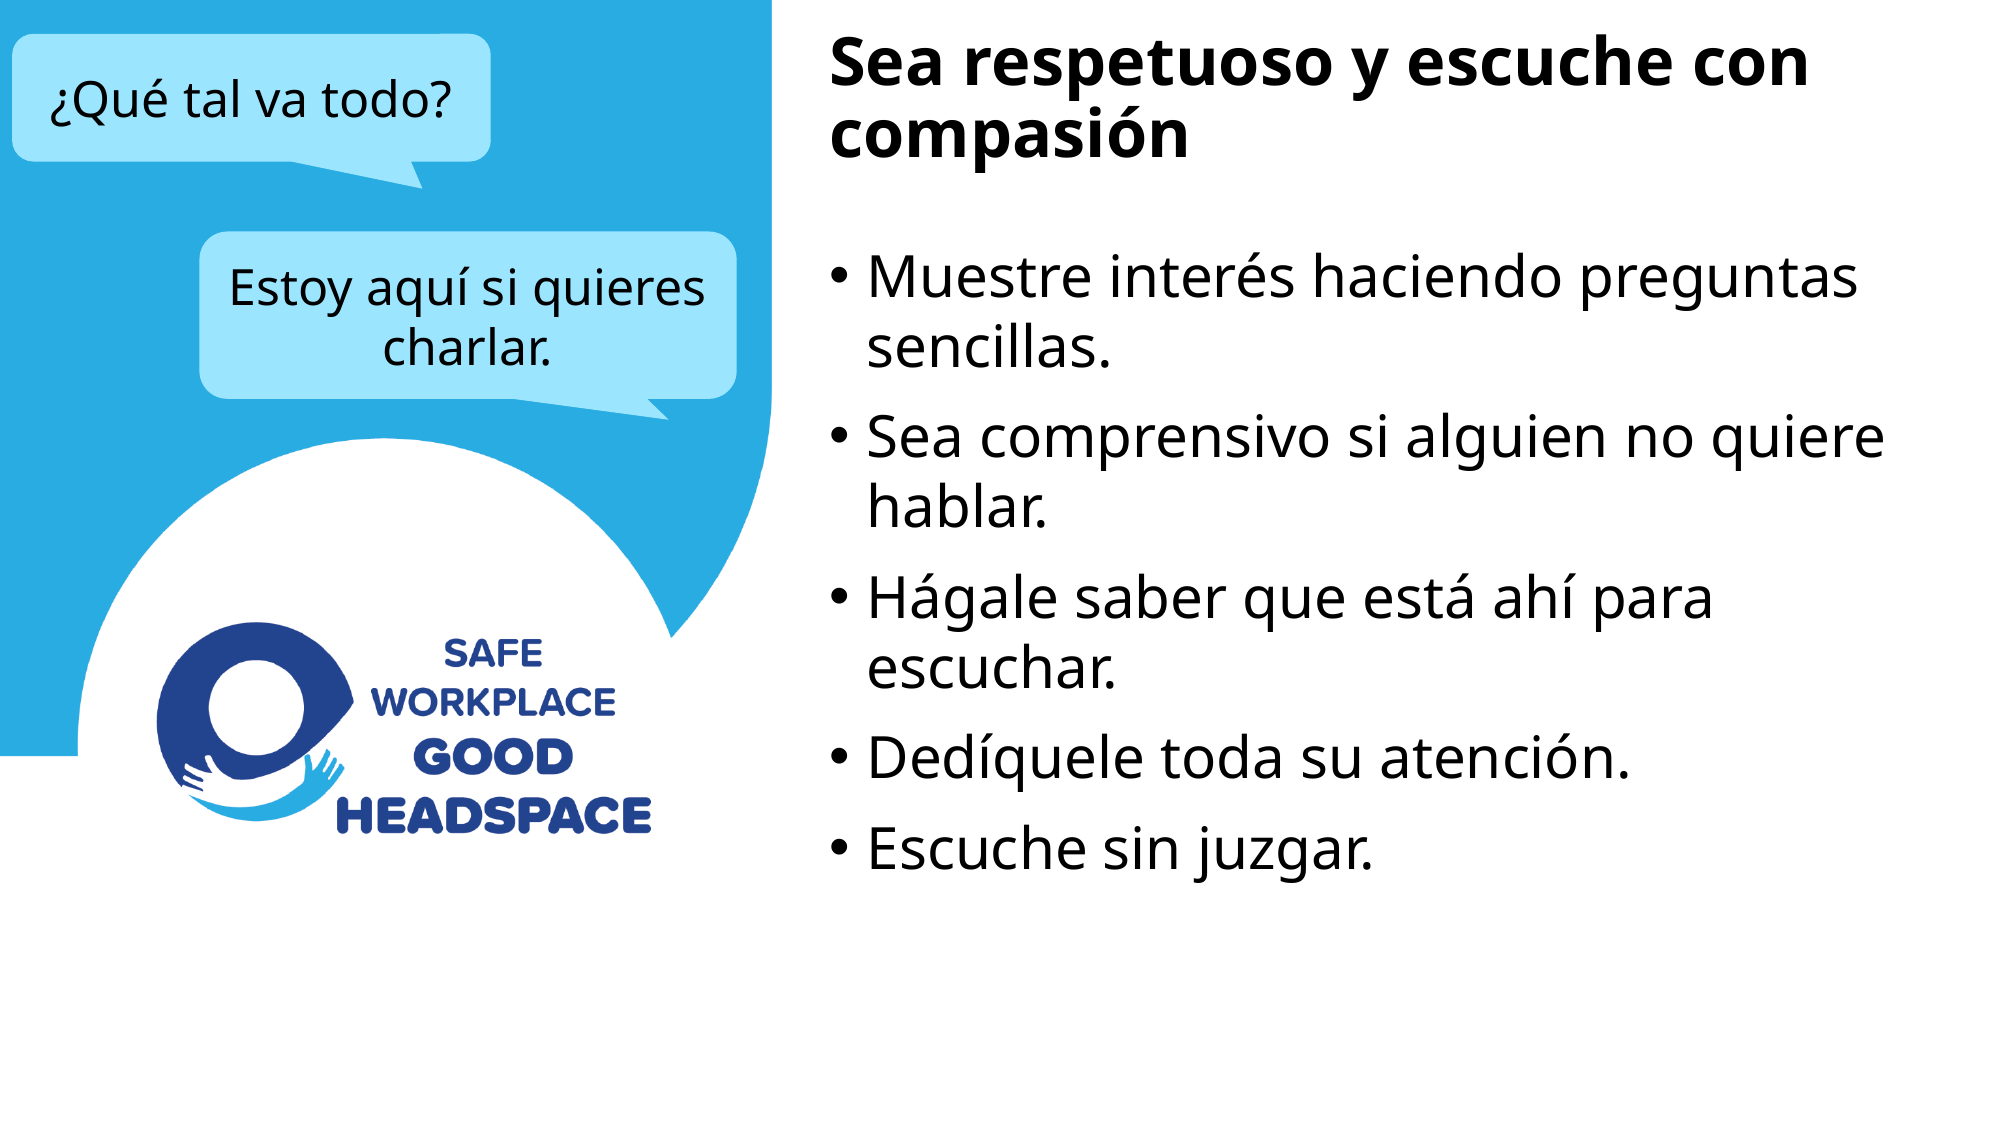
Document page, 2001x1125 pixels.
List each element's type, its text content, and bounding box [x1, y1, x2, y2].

title Sea respetuoso y escuche con compasión [814, 11, 1988, 188]
text_box ¿Qué tal va todo? [11, 32, 492, 191]
text_box Estoy aquí si quieres charlar. [198, 230, 738, 422]
list Muestre interés haciendo preguntas sencillas. Sea comprensivo si alguien no quiere hablar. Hágale saber que está ahí para escuchar. Dedíquele toda su atención. Escuche sin juzgar. [814, 231, 1988, 1068]
picture [0, 0, 2000, 1125]
